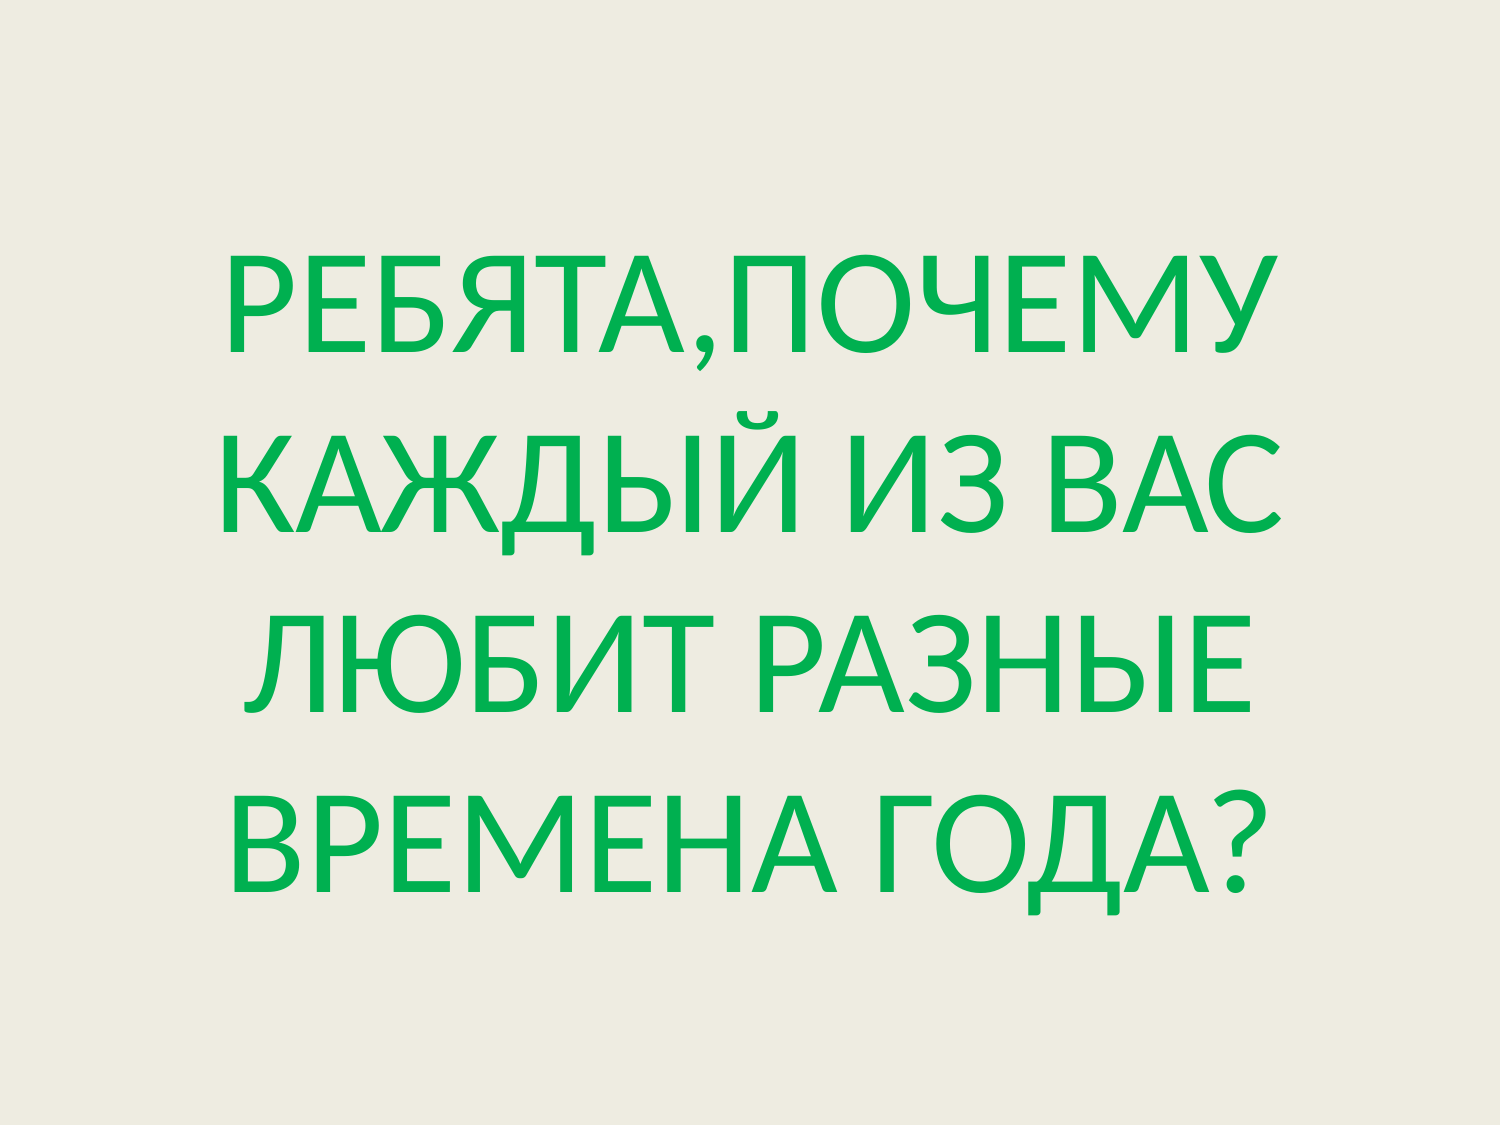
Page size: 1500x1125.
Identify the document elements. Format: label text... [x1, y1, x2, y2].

title РЕБЯТА,ПОЧЕМУ КАЖДЫЙ ИЗ ВАС ЛЮБИТ РАЗНЫЕ ВРЕМЕНА ГОДА? [0, 0, 1500, 1125]
